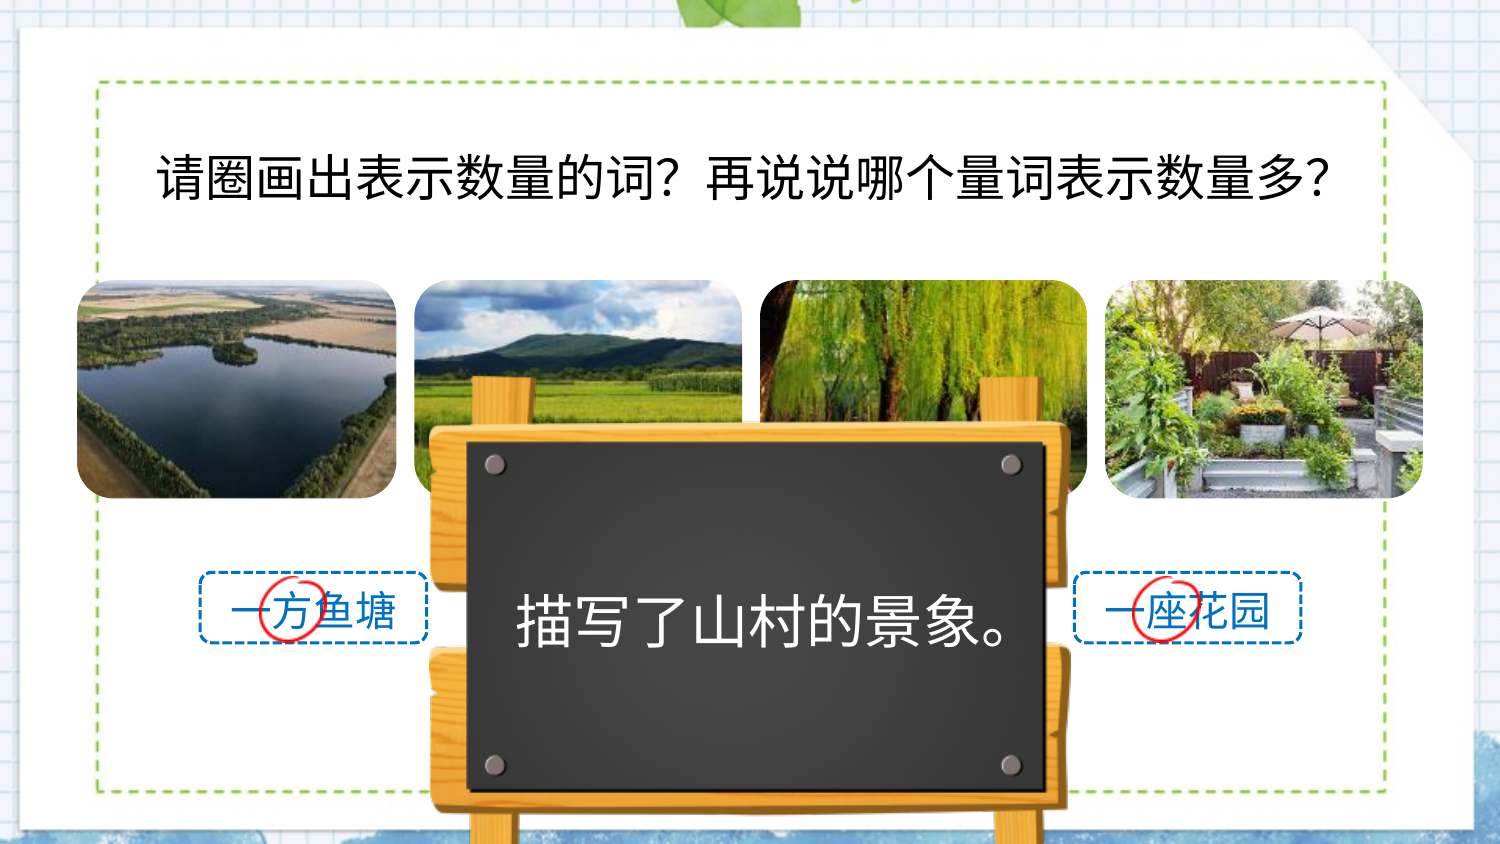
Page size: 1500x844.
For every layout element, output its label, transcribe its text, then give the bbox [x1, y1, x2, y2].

picture [0, 0, 1500, 844]
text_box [1074, 572, 1301, 644]
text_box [429, 376, 1071, 844]
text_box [200, 572, 427, 644]
text_box 请圈画出表示数量的词？再说说哪个量词表示数量多？ [140, 138, 1359, 214]
